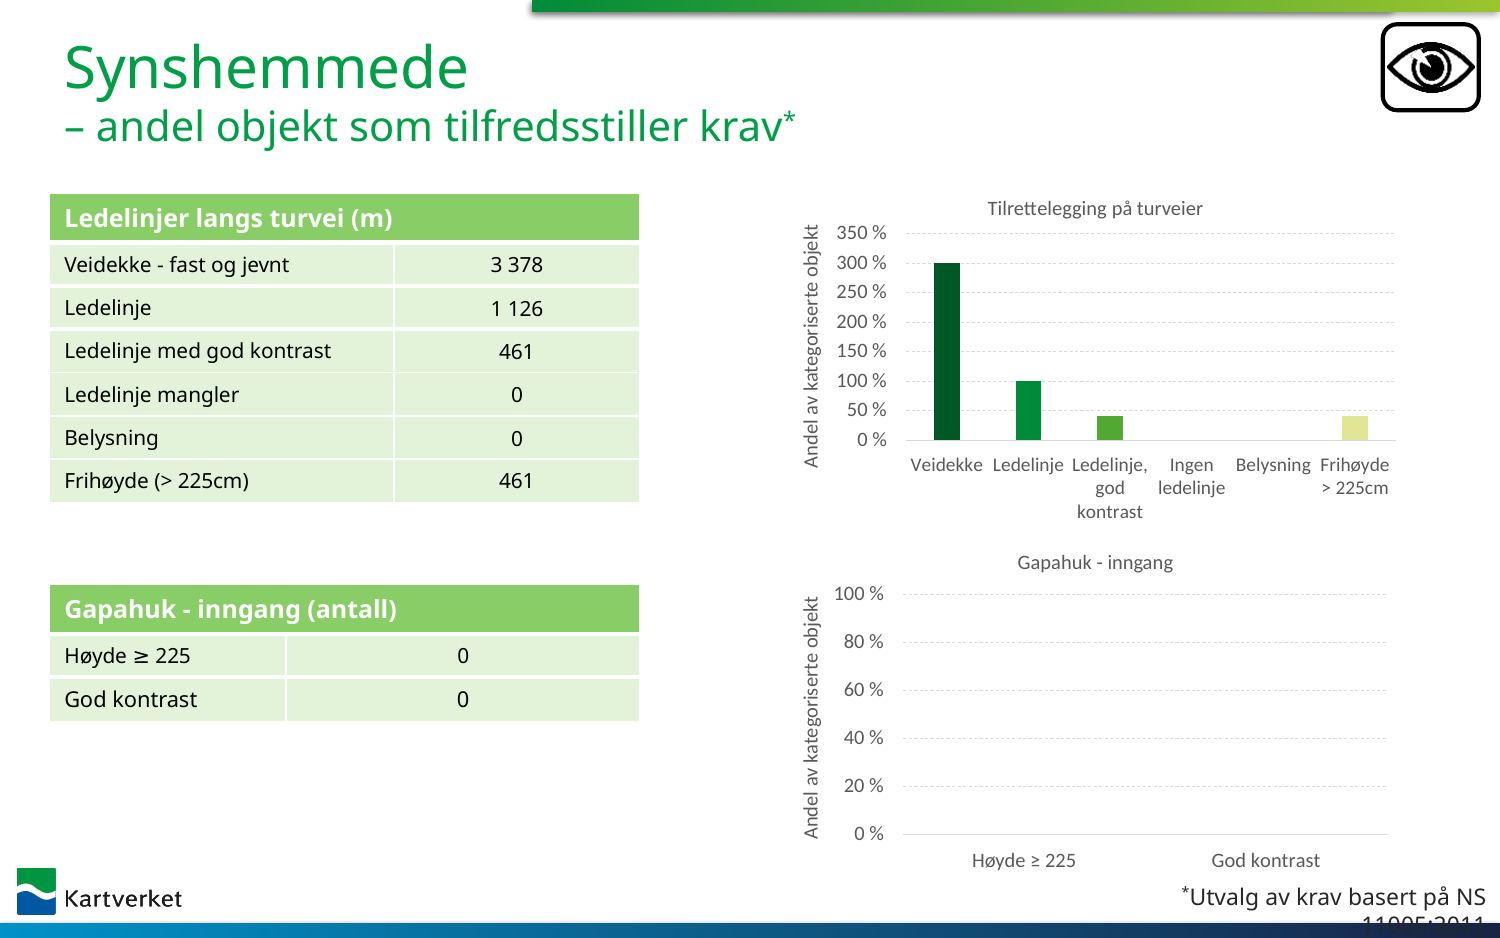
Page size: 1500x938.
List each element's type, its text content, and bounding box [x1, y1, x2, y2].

table_cell Ledelinje med god kontrast [50, 331, 393, 372]
table_header Gapahuk - inngang (antall) [50, 585, 639, 632]
table_cell 461 [395, 331, 639, 372]
table_cell Veidekke - fast og jevnt [50, 245, 393, 284]
table_cell 0 [395, 373, 639, 415]
table_cell 461 [395, 460, 639, 502]
text_box Synshemmede – andel objekt som tilfredsstiller krav* [49, 24, 1431, 158]
table_cell 0 [395, 417, 639, 458]
table_cell Frihøyde (> 225cm) [50, 460, 393, 502]
table_cell 3 378 [395, 245, 639, 284]
table_cell Ledelinje [50, 288, 393, 327]
text_box *Utvalg av krav basert på NS 11005:2011 [1068, 873, 1500, 938]
table_cell Høyde ≥ 225 [50, 636, 285, 675]
table_cell 1 126 [395, 288, 639, 327]
table_cell Ledelinje mangler [50, 373, 393, 415]
picture [791, 187, 1400, 526]
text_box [1382, 24, 1480, 111]
picture [791, 541, 1400, 880]
table_cell 0 [287, 636, 639, 675]
table_cell Belysning [50, 417, 393, 458]
table_cell 0 [287, 679, 639, 721]
table_header Ledelinjer langs turvei (m) [50, 194, 639, 240]
table_cell God kontrast [50, 679, 285, 721]
